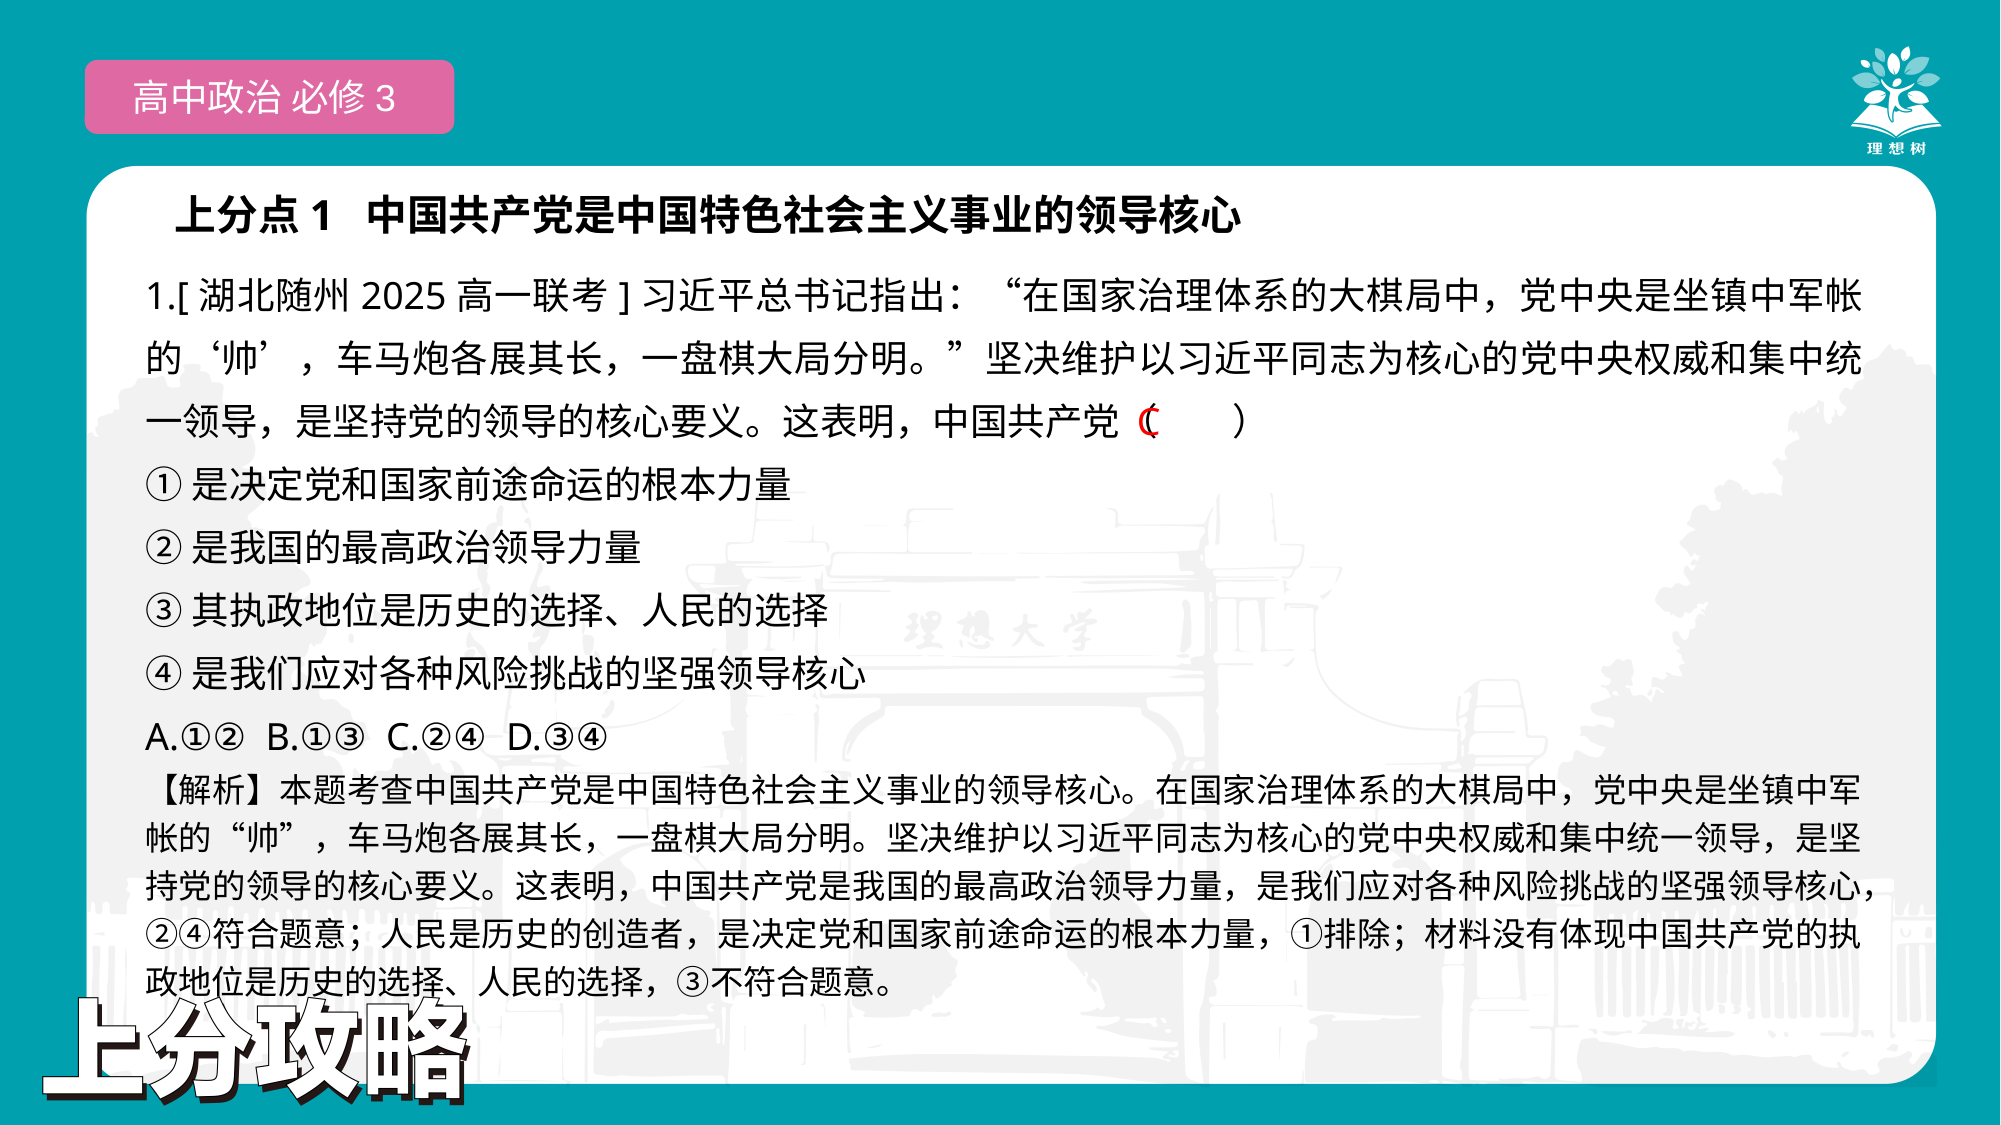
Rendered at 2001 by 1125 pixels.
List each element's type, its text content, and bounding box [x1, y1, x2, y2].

text_box 上分点1 中国共产党是中国特色社会主义事业的领导核心 [159, 181, 1530, 246]
picture [0, 0, 2001, 1125]
text_box 高中政治 必修3 [83, 58, 456, 135]
text_box 1.[湖北随州2025高一联考]习近平总书记指出：“在国家治理体系的大棋局中，党中央是坐镇中军帐的‘帅’，车马炮各展其长，一盘棋大局分明。”坚决维护以习近平同志为核心的党中央权威和集中统一领导，是坚持党的领导的核心要义。这表明，中国共产党（ ） ①是决定党和国家前途命运的根本力量 ②是我国的最高政治领导力量 ③其执政地位是历史的选择、人民的选择 ④是我们应对各种风险挑战的坚强领导核心 A.①② B.①③ C.②④ D.③④ [130, 246, 1880, 753]
text_box C [1112, 367, 1230, 450]
text_box 【解析】本题考查中国共产党是中国特色社会主义事业的领导核心。在国家治理体系的大棋局中，党中央是坐镇中军帐的“帅”，车马炮各展其长，一盘棋大局分明。坚决维护以习近平同志为核心的党中央权威和集中统一领导，是坚持党的领导的核心要义。这表明，中国共产党是我国的最高政治领导力量，是我们应对各种风险挑战的坚强领导核心，②④符合题意；人民是历史的创造者，是决定党和国家前途命运的根本力量，①排除；材料没有体现中国共产党的执政地位是历史的选择、人民的选择，③不符合题意。 [130, 753, 1880, 1009]
